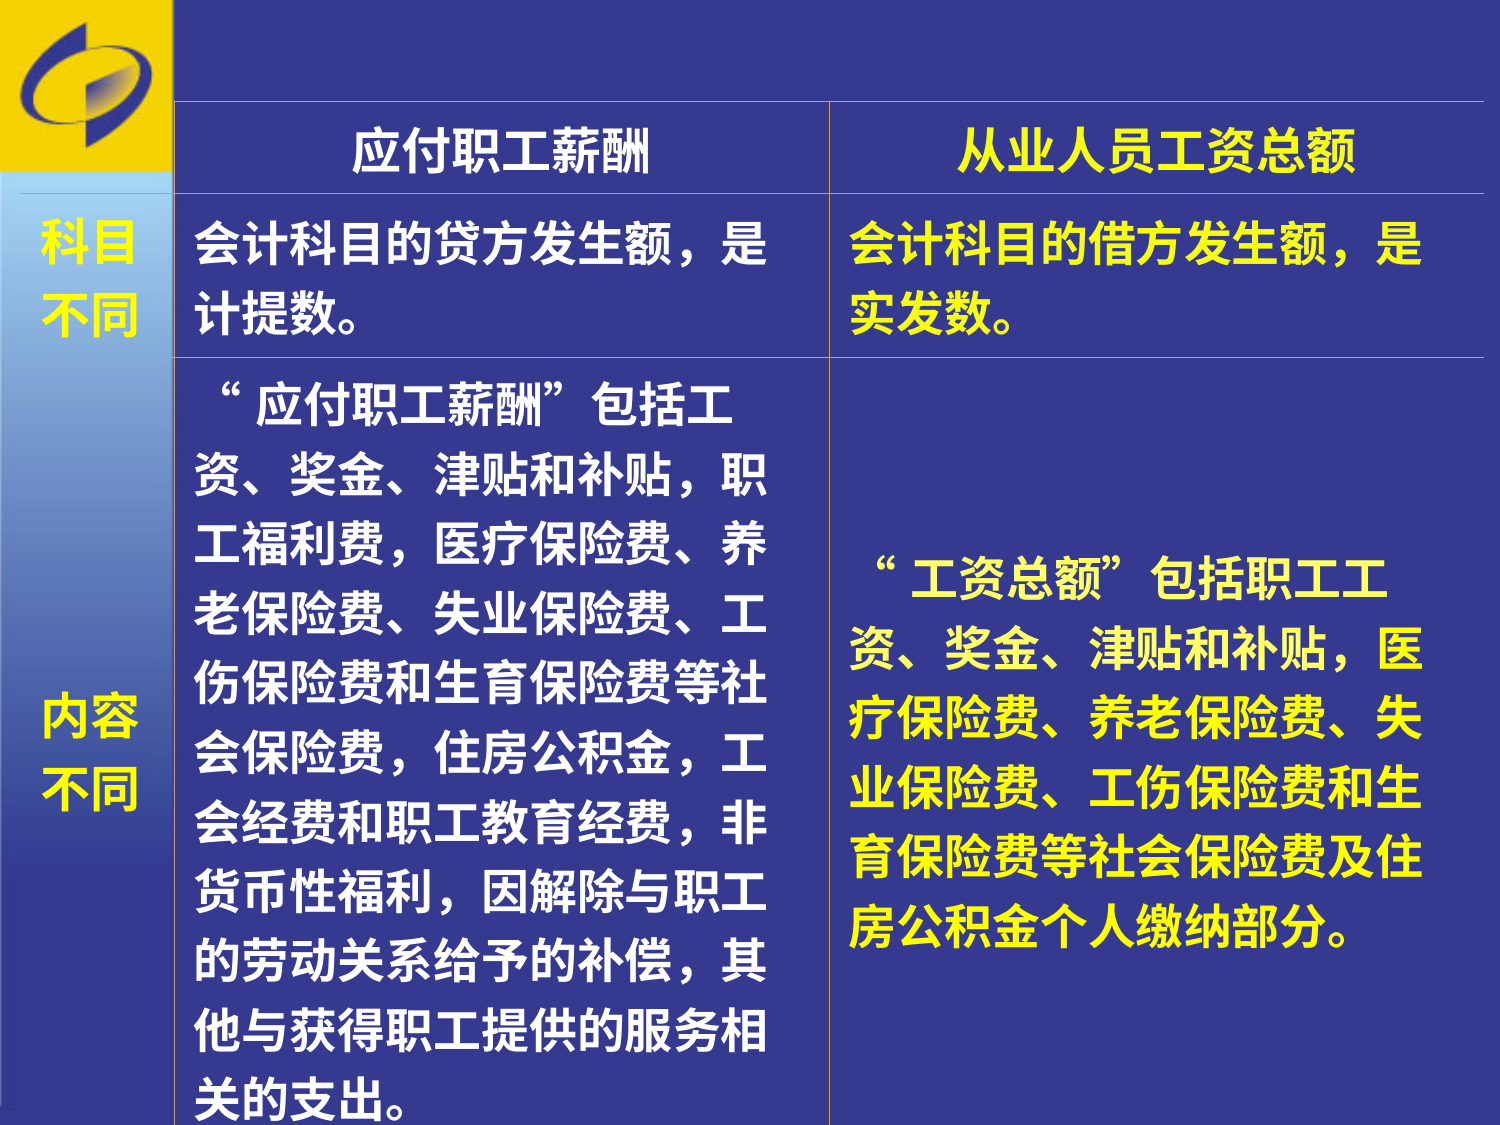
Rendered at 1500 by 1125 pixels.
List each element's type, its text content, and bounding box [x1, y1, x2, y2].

table_header 从业人员工资总额 [830, 102, 1484, 193]
table_cell 会计科目的贷方发生额，是计提数。 [175, 194, 829, 357]
table_cell 会计科目的借方发生额，是实发数。 [830, 194, 1484, 357]
table_cell “工资总额”包括职工工资、奖金、津贴和补贴，医疗保险费、养老保险费、失业保险费、工伤保险费和生育保险费等社会保险费及住房公积金个人缴纳部分。 [830, 358, 1484, 1125]
table_cell “应付职工薪酬”包括工资、奖金、津贴和补贴，职工福利费，医疗保险费、养老保险费、失业保险费、工伤保险费和生育保险费等社会保险费，住房公积金，工会经费和职工教育经费，非货币性福利，因解除与职工的劳动关系给予的补偿，其他与获得职工提供的服务相关的支出。 [175, 358, 829, 1125]
table_header 应付职工薪酬 [175, 102, 829, 193]
table_cell 内容不同 [21, 358, 174, 1125]
table_header [21, 102, 174, 193]
picture [0, 0, 1500, 1125]
table_cell 科目不同 [21, 194, 174, 357]
